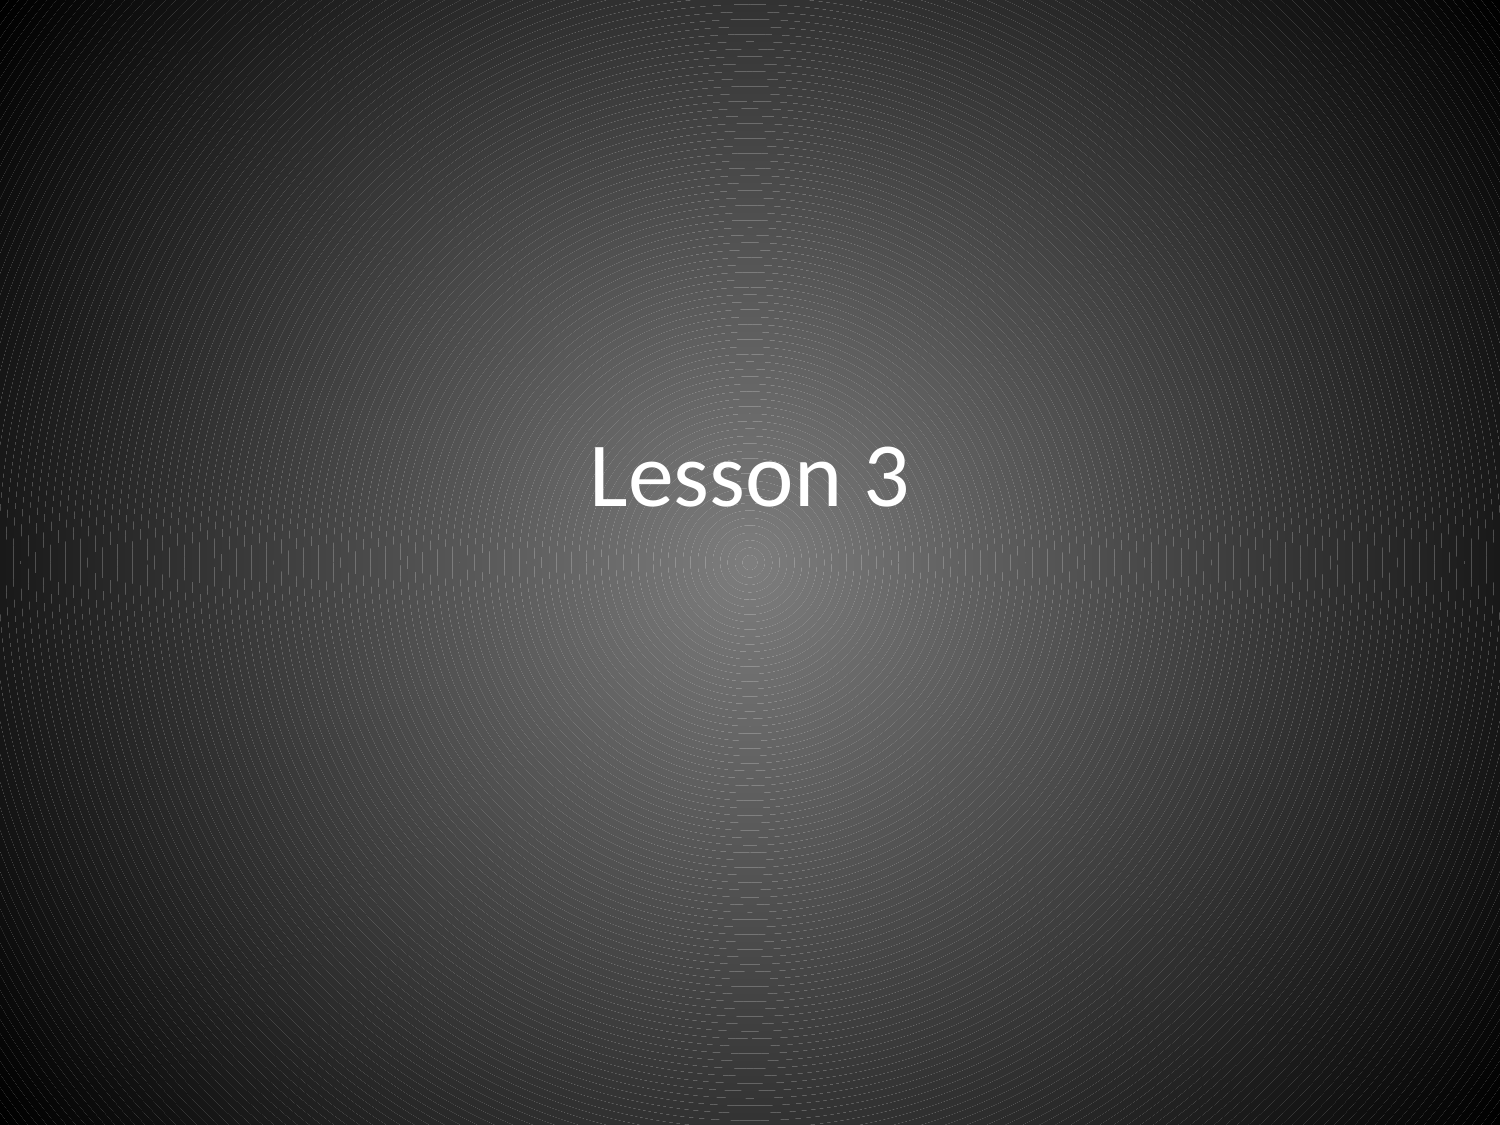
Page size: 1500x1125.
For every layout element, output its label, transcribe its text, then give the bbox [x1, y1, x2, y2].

title Lesson 3 [112, 349, 1388, 591]
